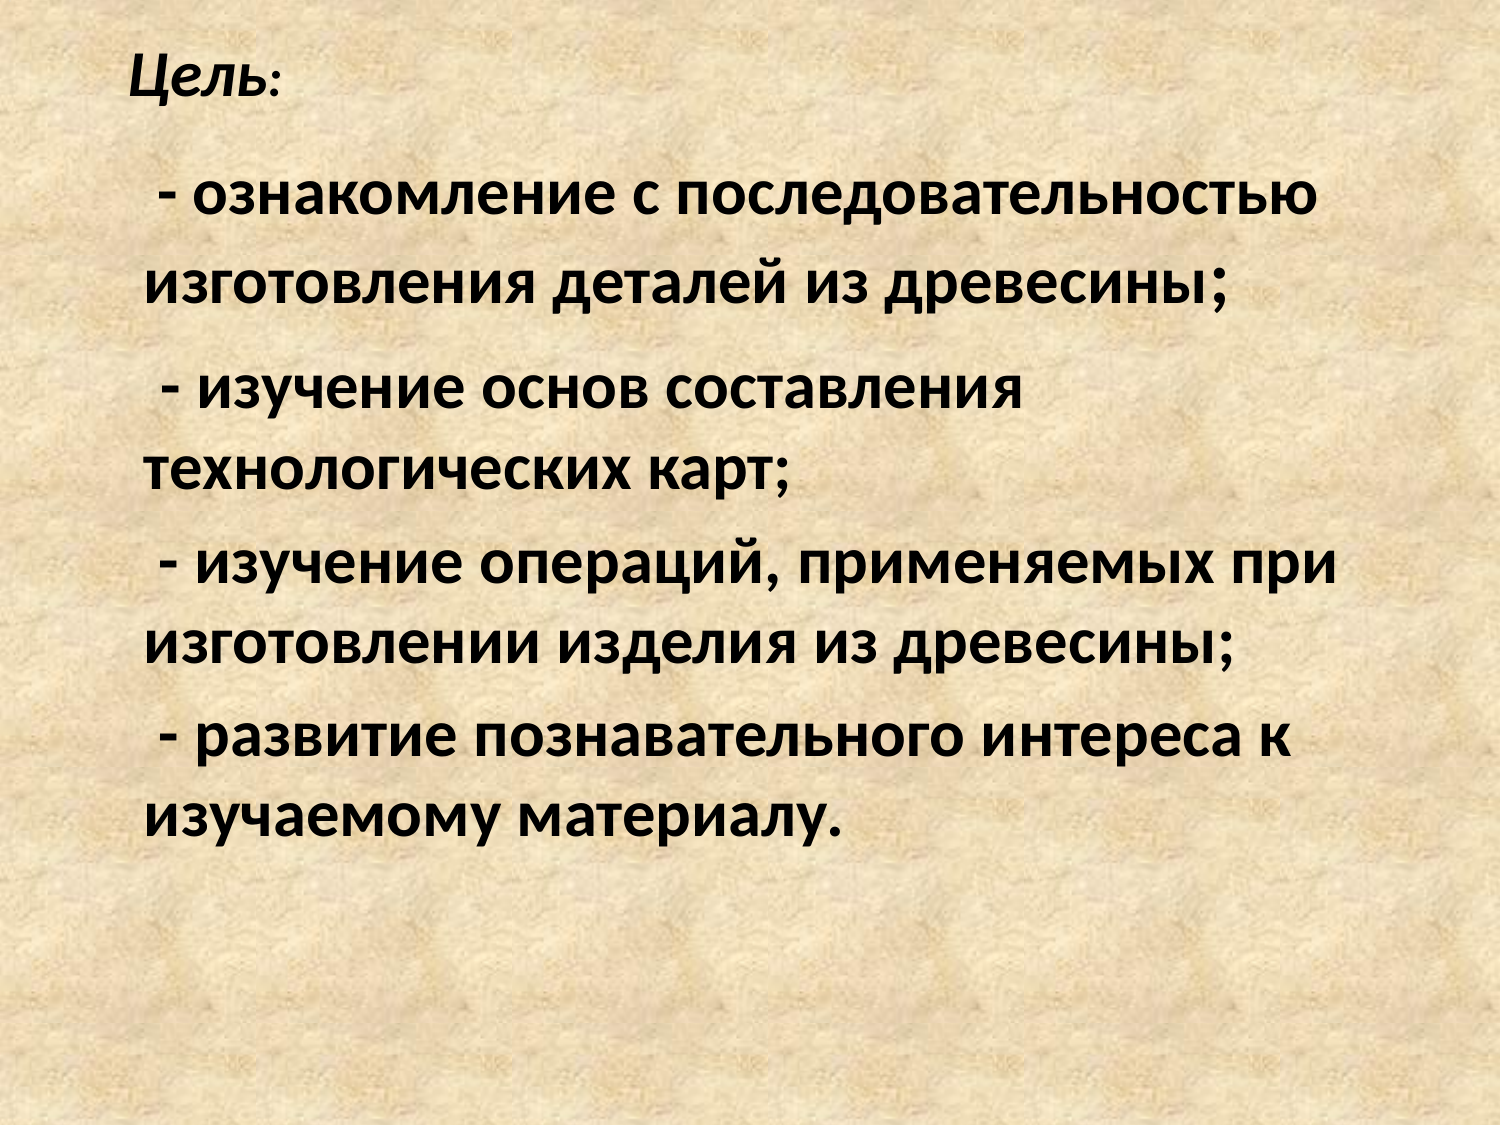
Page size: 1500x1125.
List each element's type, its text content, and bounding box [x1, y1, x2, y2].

picture [0, 0, 1500, 1125]
title Цель: [112, 23, 1388, 118]
subtitle - ознакомление с последовательностью изготовления деталей из древесины; - изучение основ составления технологических карт; - изучение операций, применяемых при изготовлении изделия из древесины; - развитие познавательного интереса к изучаемому материалу. [128, 140, 1395, 1055]
